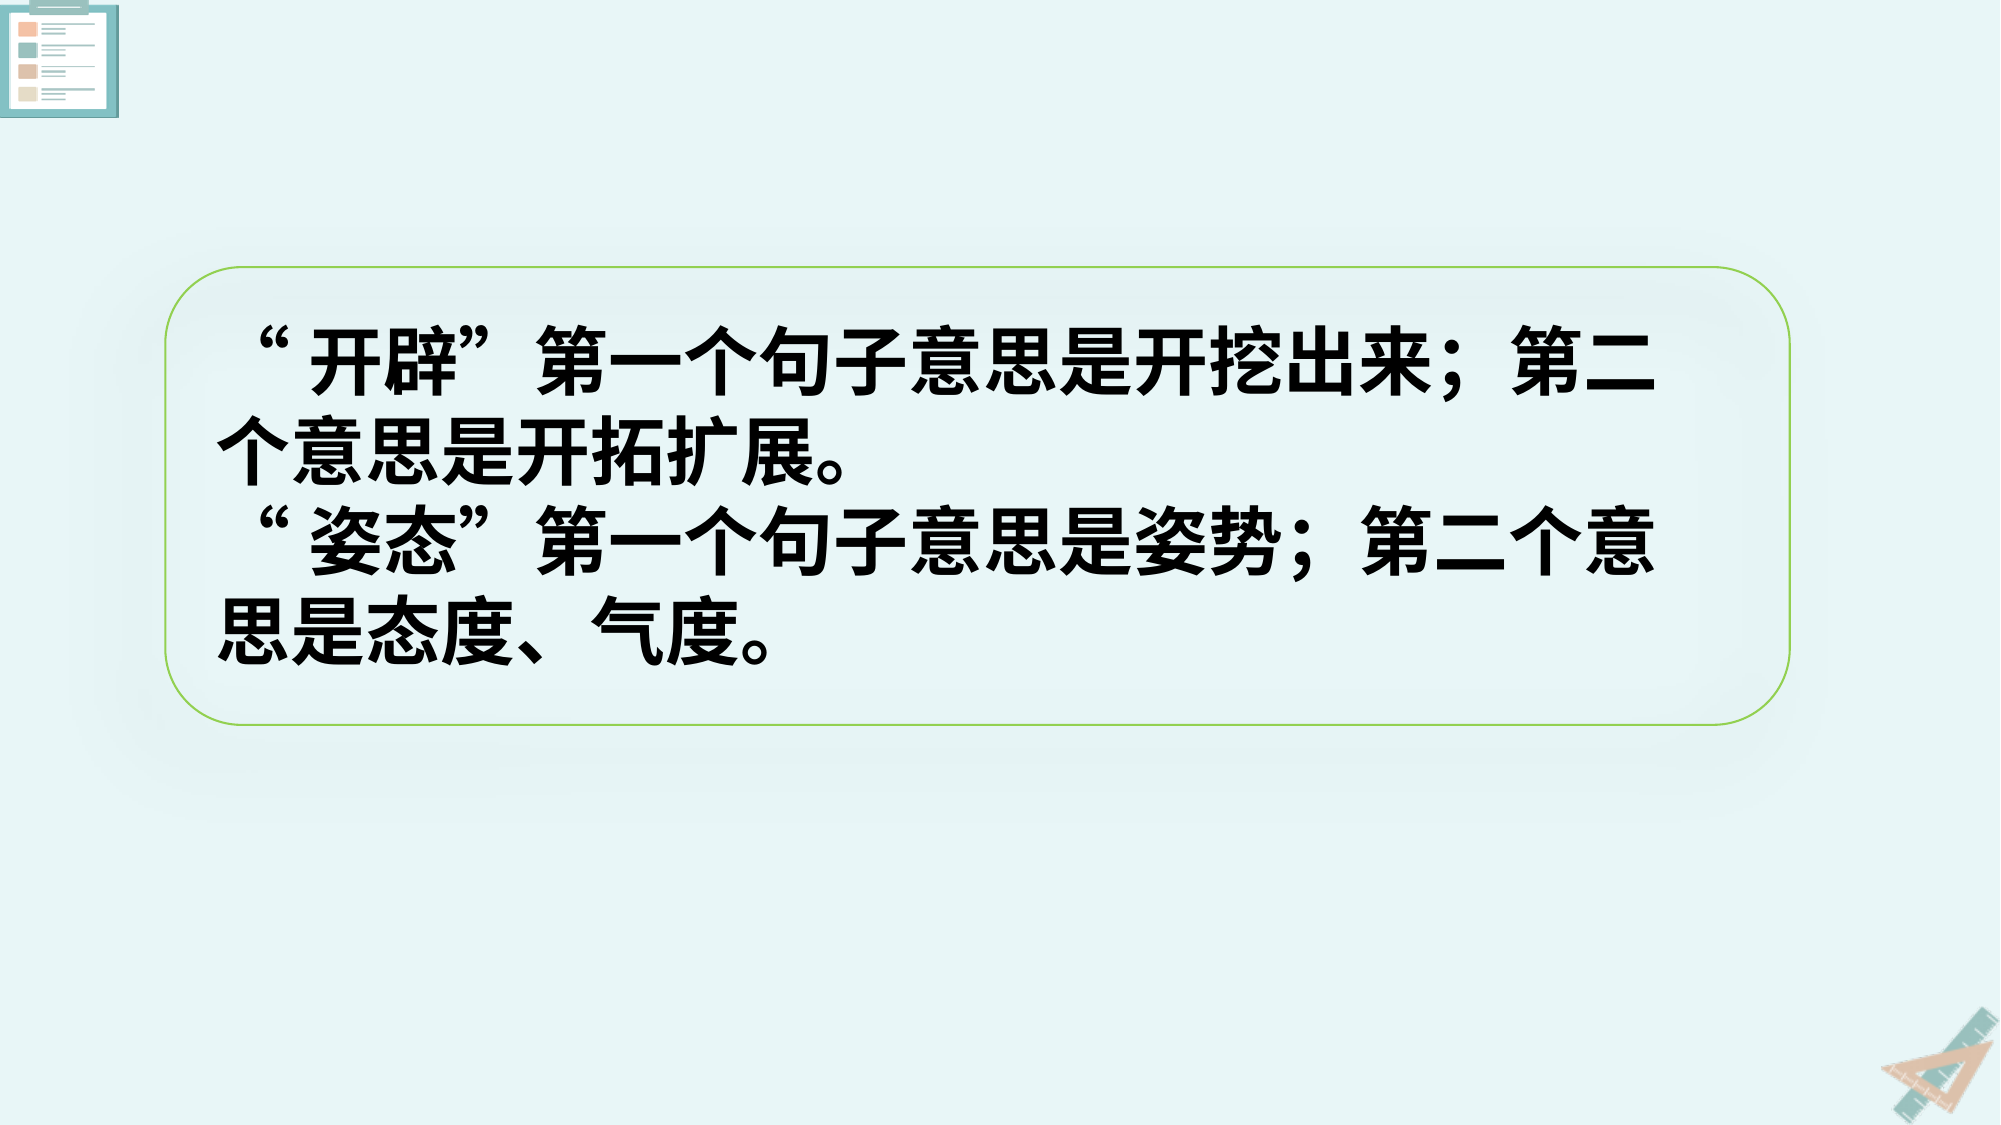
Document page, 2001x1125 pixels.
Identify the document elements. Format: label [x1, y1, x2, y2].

picture [1881, 1006, 2000, 1125]
picture [0, 0, 119, 119]
text_box [164, 266, 1791, 726]
